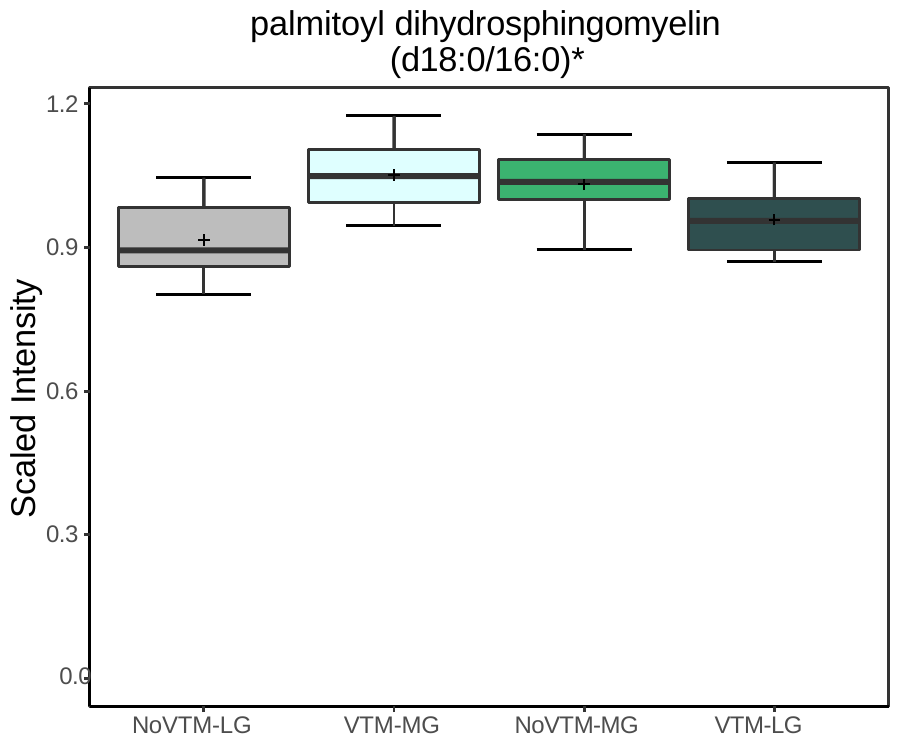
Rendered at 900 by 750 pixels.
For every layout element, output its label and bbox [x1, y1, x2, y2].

title [130, 0, 770, 86]
text_box [83, 86, 891, 738]
slide_number [130, 713, 257, 750]
text_box [44, 229, 82, 261]
text_box [1, 274, 82, 548]
footer [57, 661, 95, 750]
text_box [44, 86, 82, 117]
